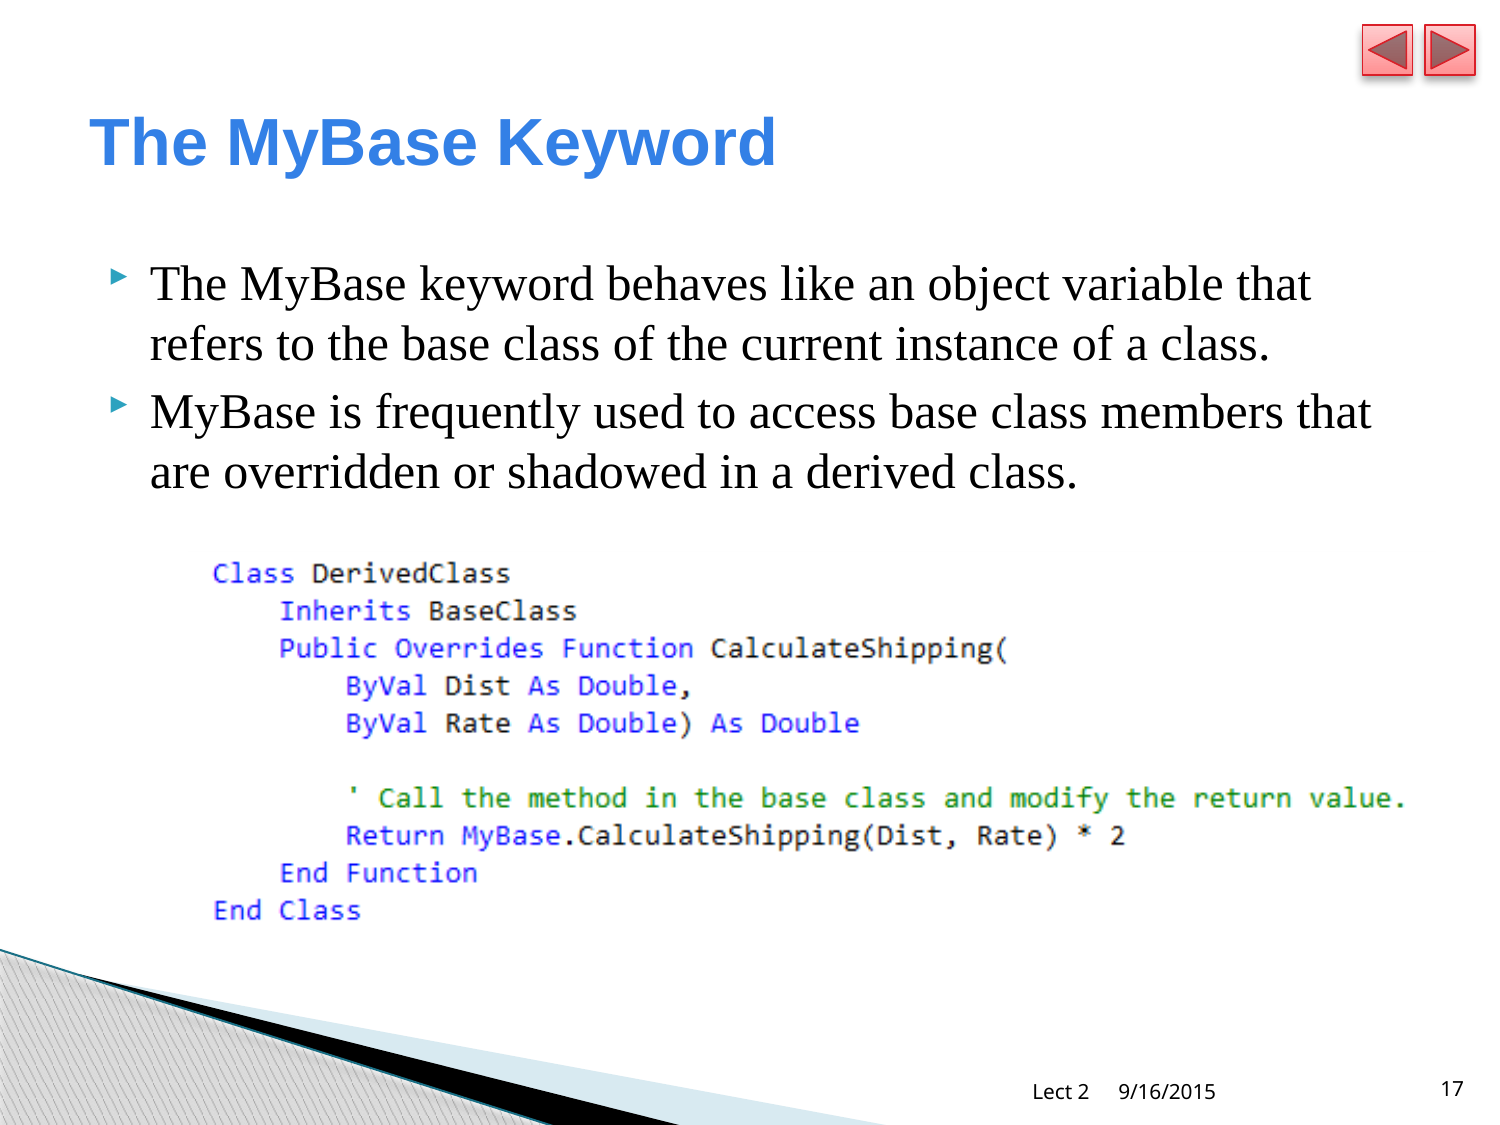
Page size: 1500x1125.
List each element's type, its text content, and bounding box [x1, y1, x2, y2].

slide_number 17 [1418, 1051, 1479, 1112]
footer Lect 2 [650, 1051, 1105, 1112]
title The MyBase Keyword [75, 45, 1425, 233]
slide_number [1105, 1051, 1418, 1112]
list The MyBase keyword behaves like an object variable that refers to the base class of the current instance of a class. MyBase is frequently used to access base class members that are overridden or shadowed in a derived class. [74, 242, 1426, 986]
picture [188, 550, 1436, 941]
